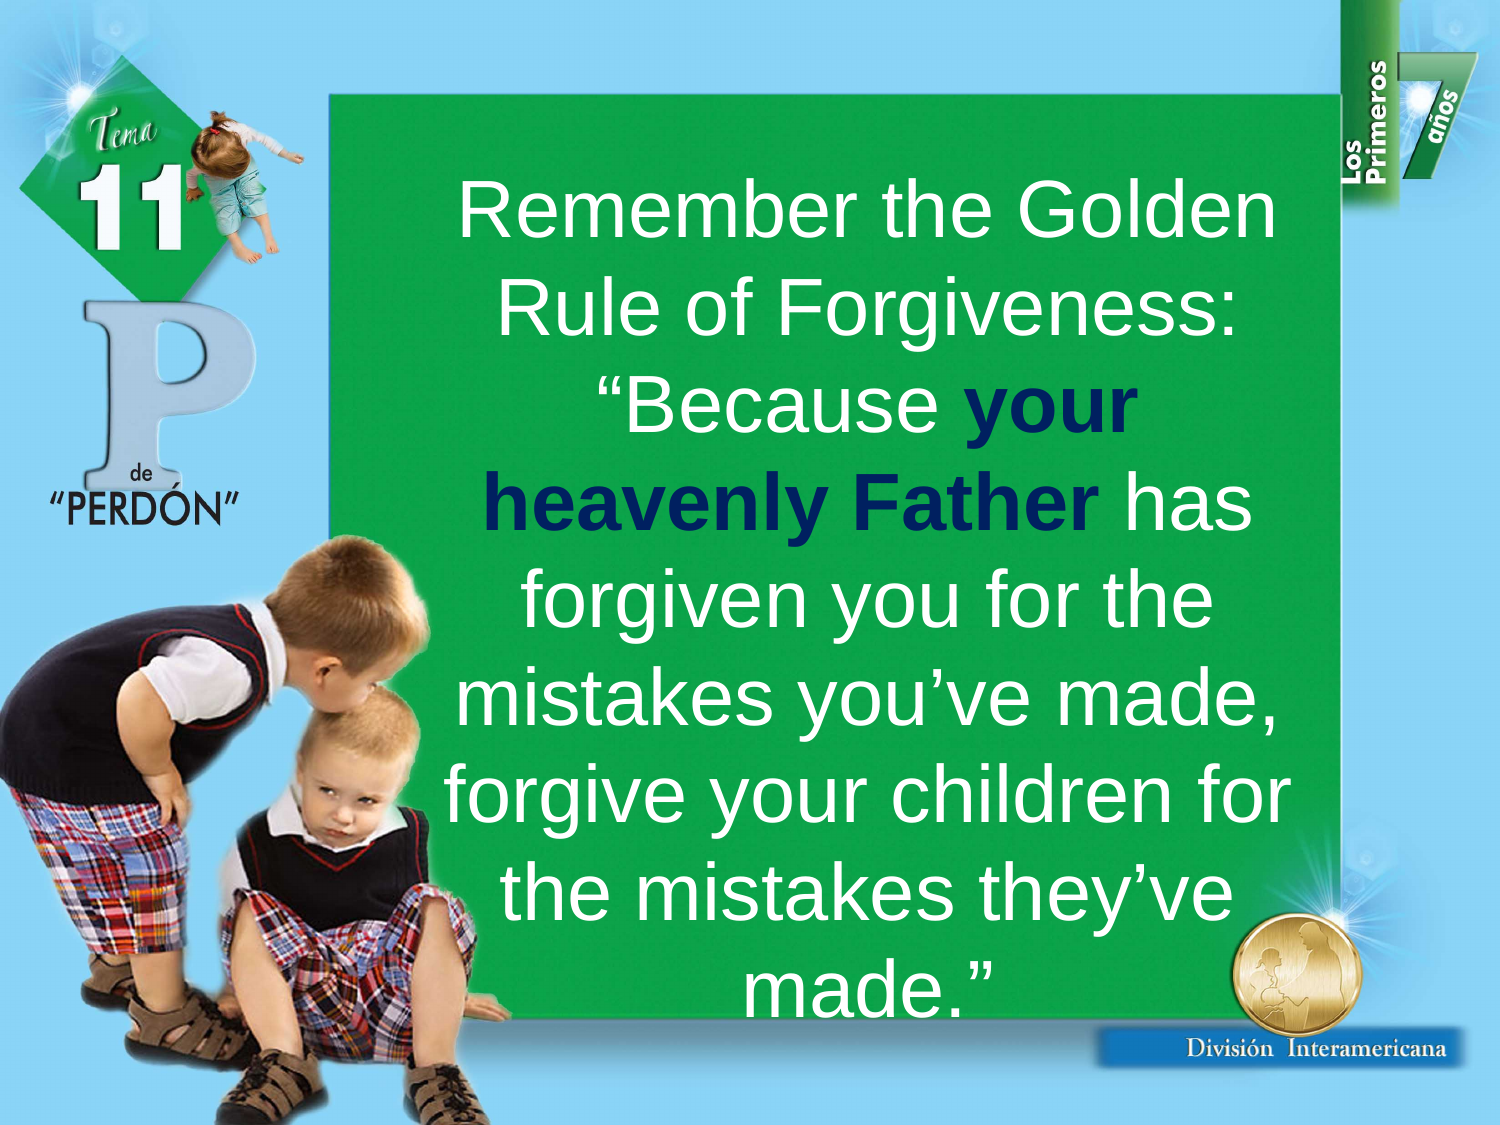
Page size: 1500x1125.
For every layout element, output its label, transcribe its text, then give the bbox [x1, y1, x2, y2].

picture [0, 0, 1500, 1125]
text_box Remember the Golden Rule of Forgiveness: “Because your heavenly Father has forgiven you for the mistakes you’ve made, forgive your children for the mistakes they’ve made.” [407, 149, 1329, 1042]
